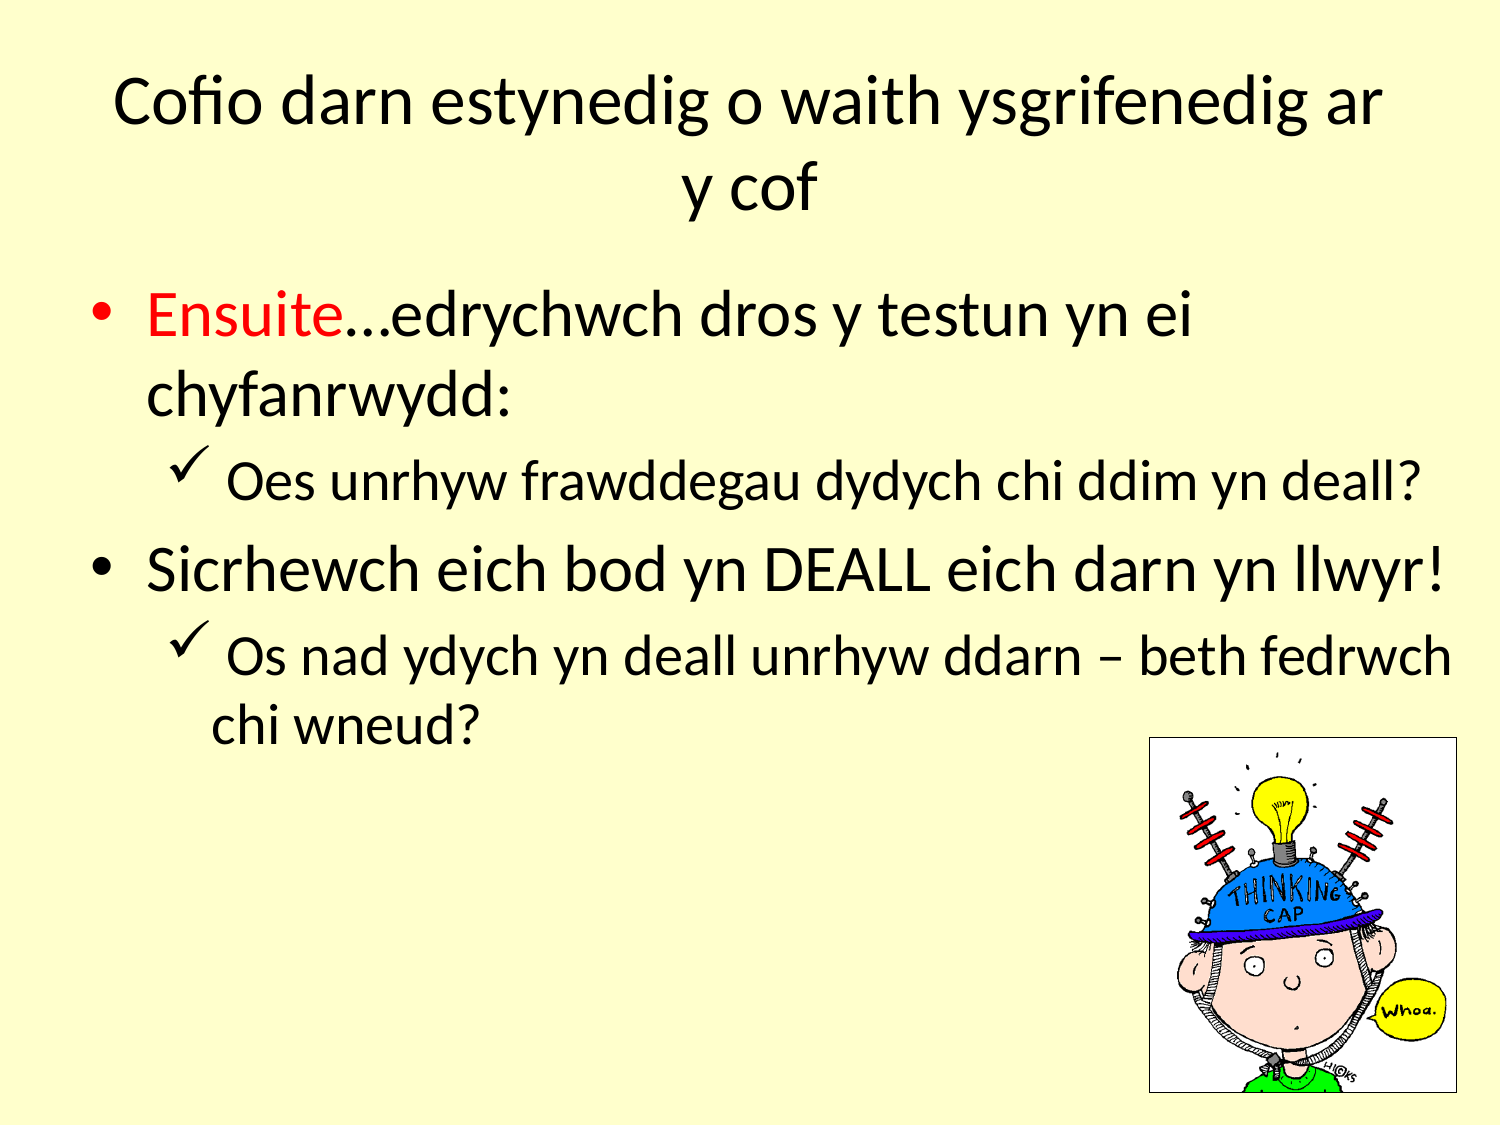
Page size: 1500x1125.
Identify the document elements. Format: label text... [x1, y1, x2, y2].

picture [1149, 737, 1457, 1093]
list Ensuite…edrychwch dros y testun yn ei chyfanrwydd: Oes unrhyw frawddegau dydych chi ddim yn deall? Sicrhewch eich bod yn DEALL eich darn yn llwyr! Os nad ydych yn deall unrhyw ddarn – beth fedrwch chi wneud? [75, 262, 1500, 1005]
title Cofio darn estynedig o waith ysgrifenedig ar y cof [75, 45, 1425, 233]
